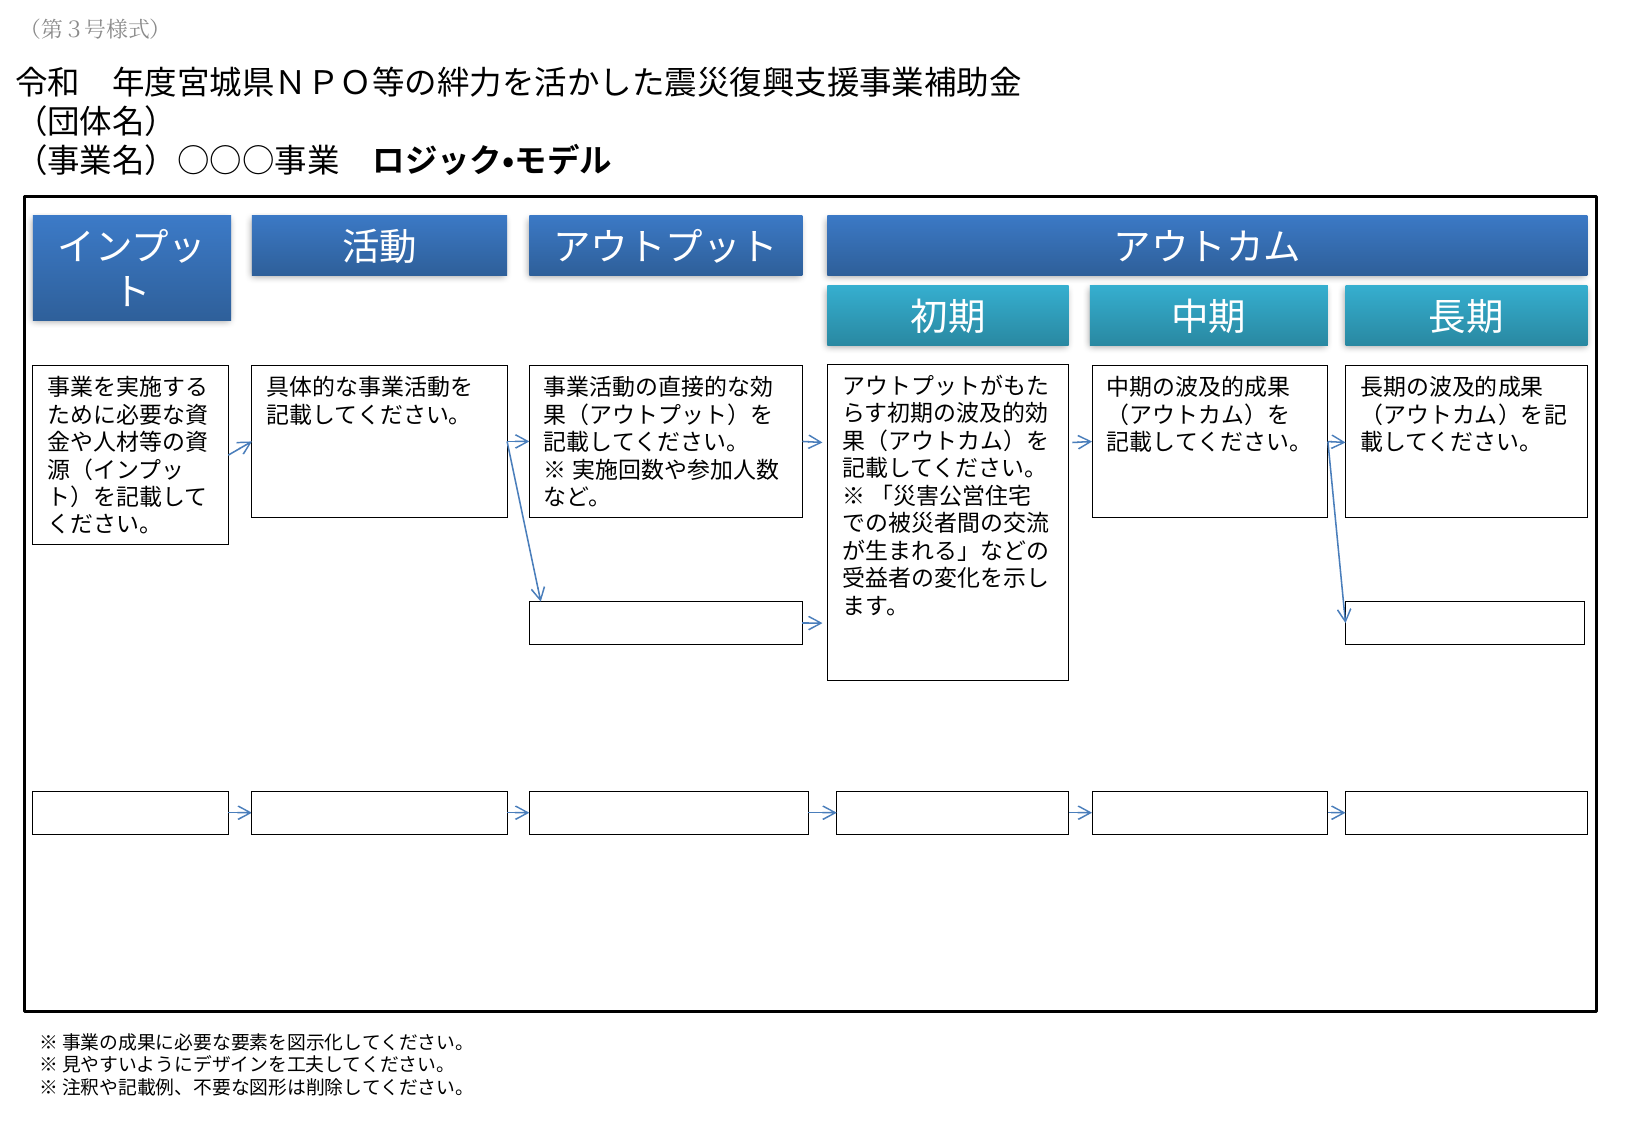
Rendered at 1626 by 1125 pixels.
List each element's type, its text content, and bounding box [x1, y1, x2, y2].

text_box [1327, 442, 1346, 624]
title 令和 年度宮城県ＮＰＯ等の絆力を活かした震災復興支援事業補助金 （団体名） （事業名）○○○事業 ロジック・モデル [0, 52, 1625, 189]
text_box [22, 194, 1599, 1013]
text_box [506, 442, 541, 602]
footer （第３号様式） [4, 7, 257, 51]
text_box ※事業の成果に必要な要素を図示化してください。 ※見やすいようにデザインを工夫してください。 ※注釈や記載例、不要な図形は削除してください。 [22, 1021, 1625, 1108]
